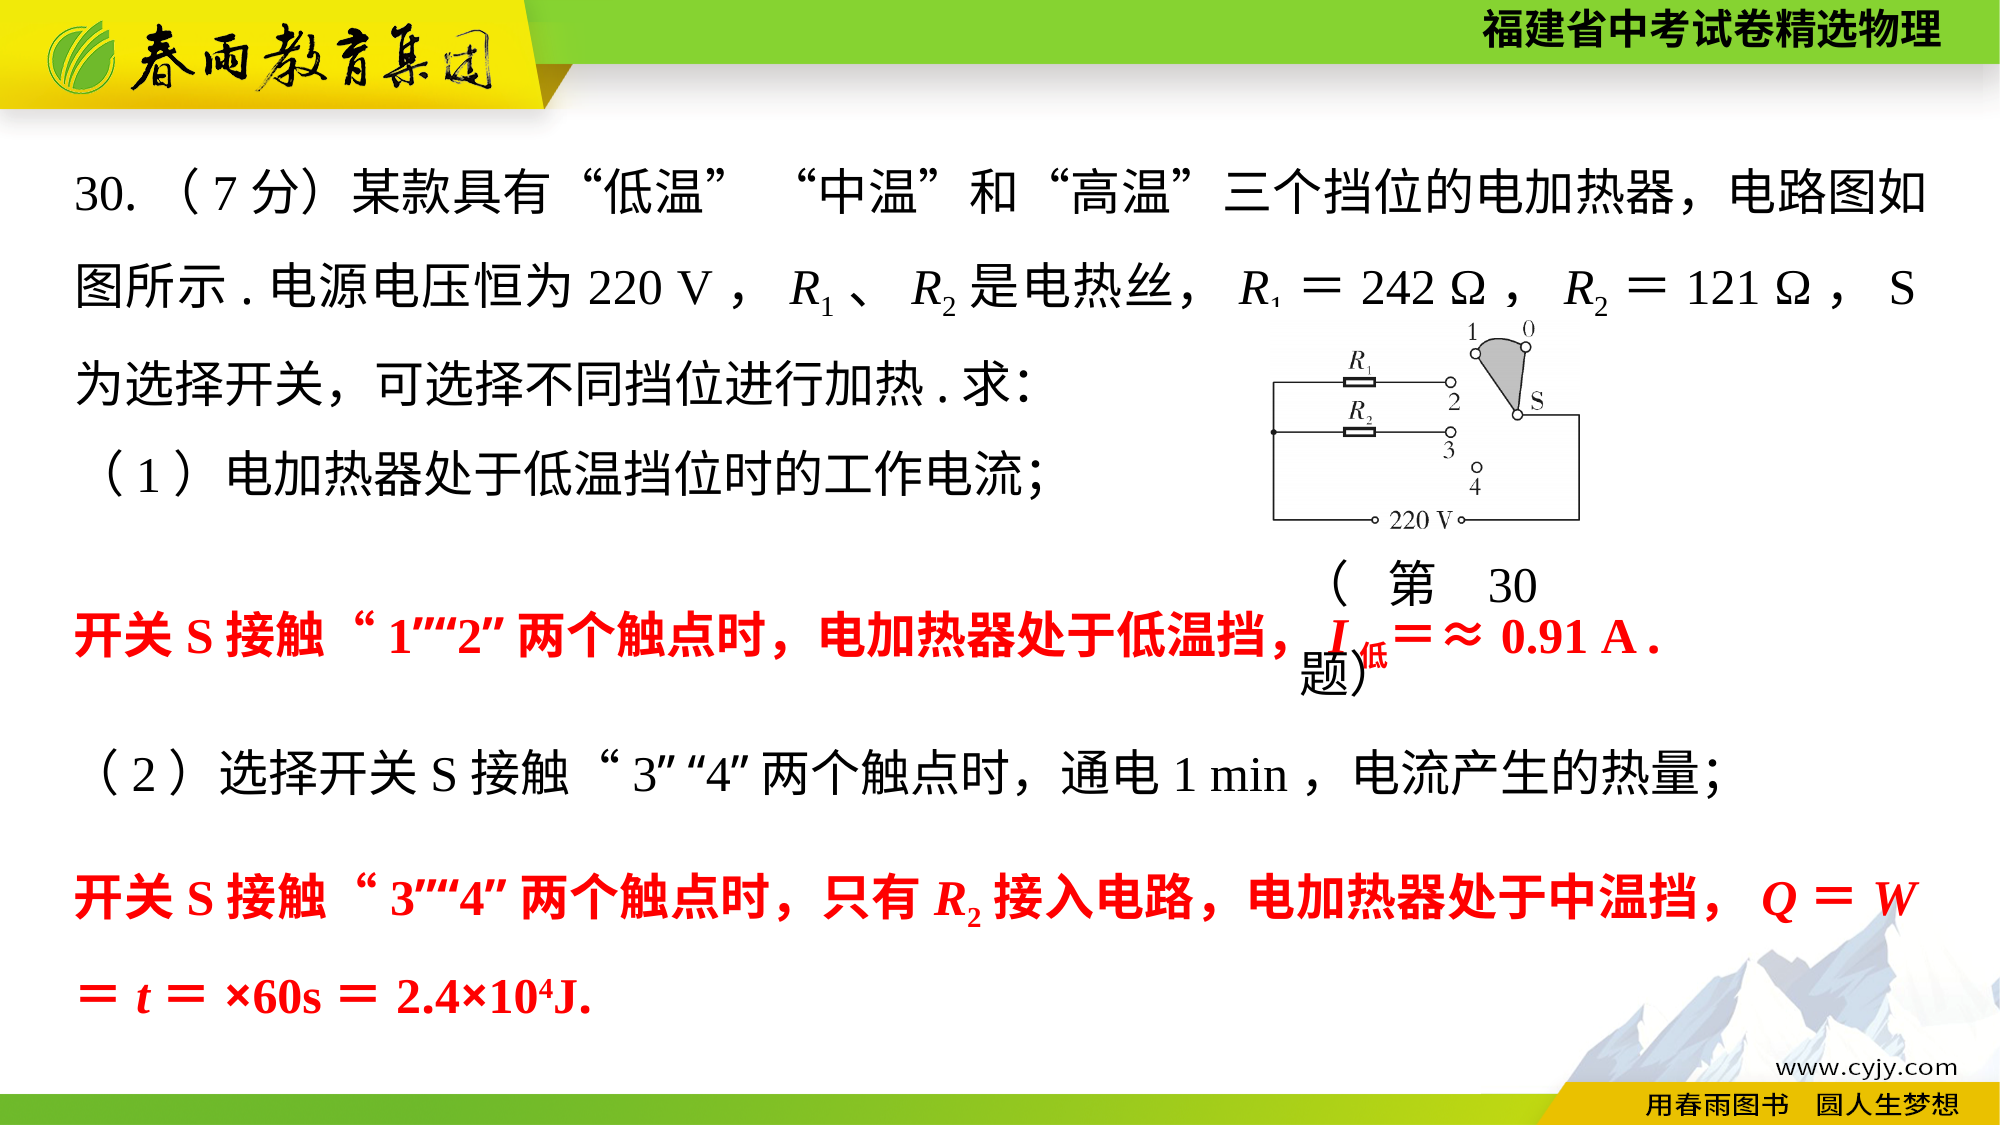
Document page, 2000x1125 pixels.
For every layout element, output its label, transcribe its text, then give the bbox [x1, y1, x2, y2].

picture [0, 0, 2000, 1125]
list 30.（7分）某款具有“低温” “中温”和“高温”三个挡位的电加热器，电路图如图所示.电源电压恒为220 V，R1、R2是电热丝，R1＝242 Ω，R2＝121 Ω，S为选择开关，可选择不同挡位进行加热.求： （1）电加热器处于低温挡位时的工作电流； [59, 122, 1944, 502]
text_box （2）选择开关S接触“3” “4”两个触点时，通电1 min，电流产生的热量； [54, 704, 1870, 809]
text_box （第30题） [1284, 542, 1565, 620]
